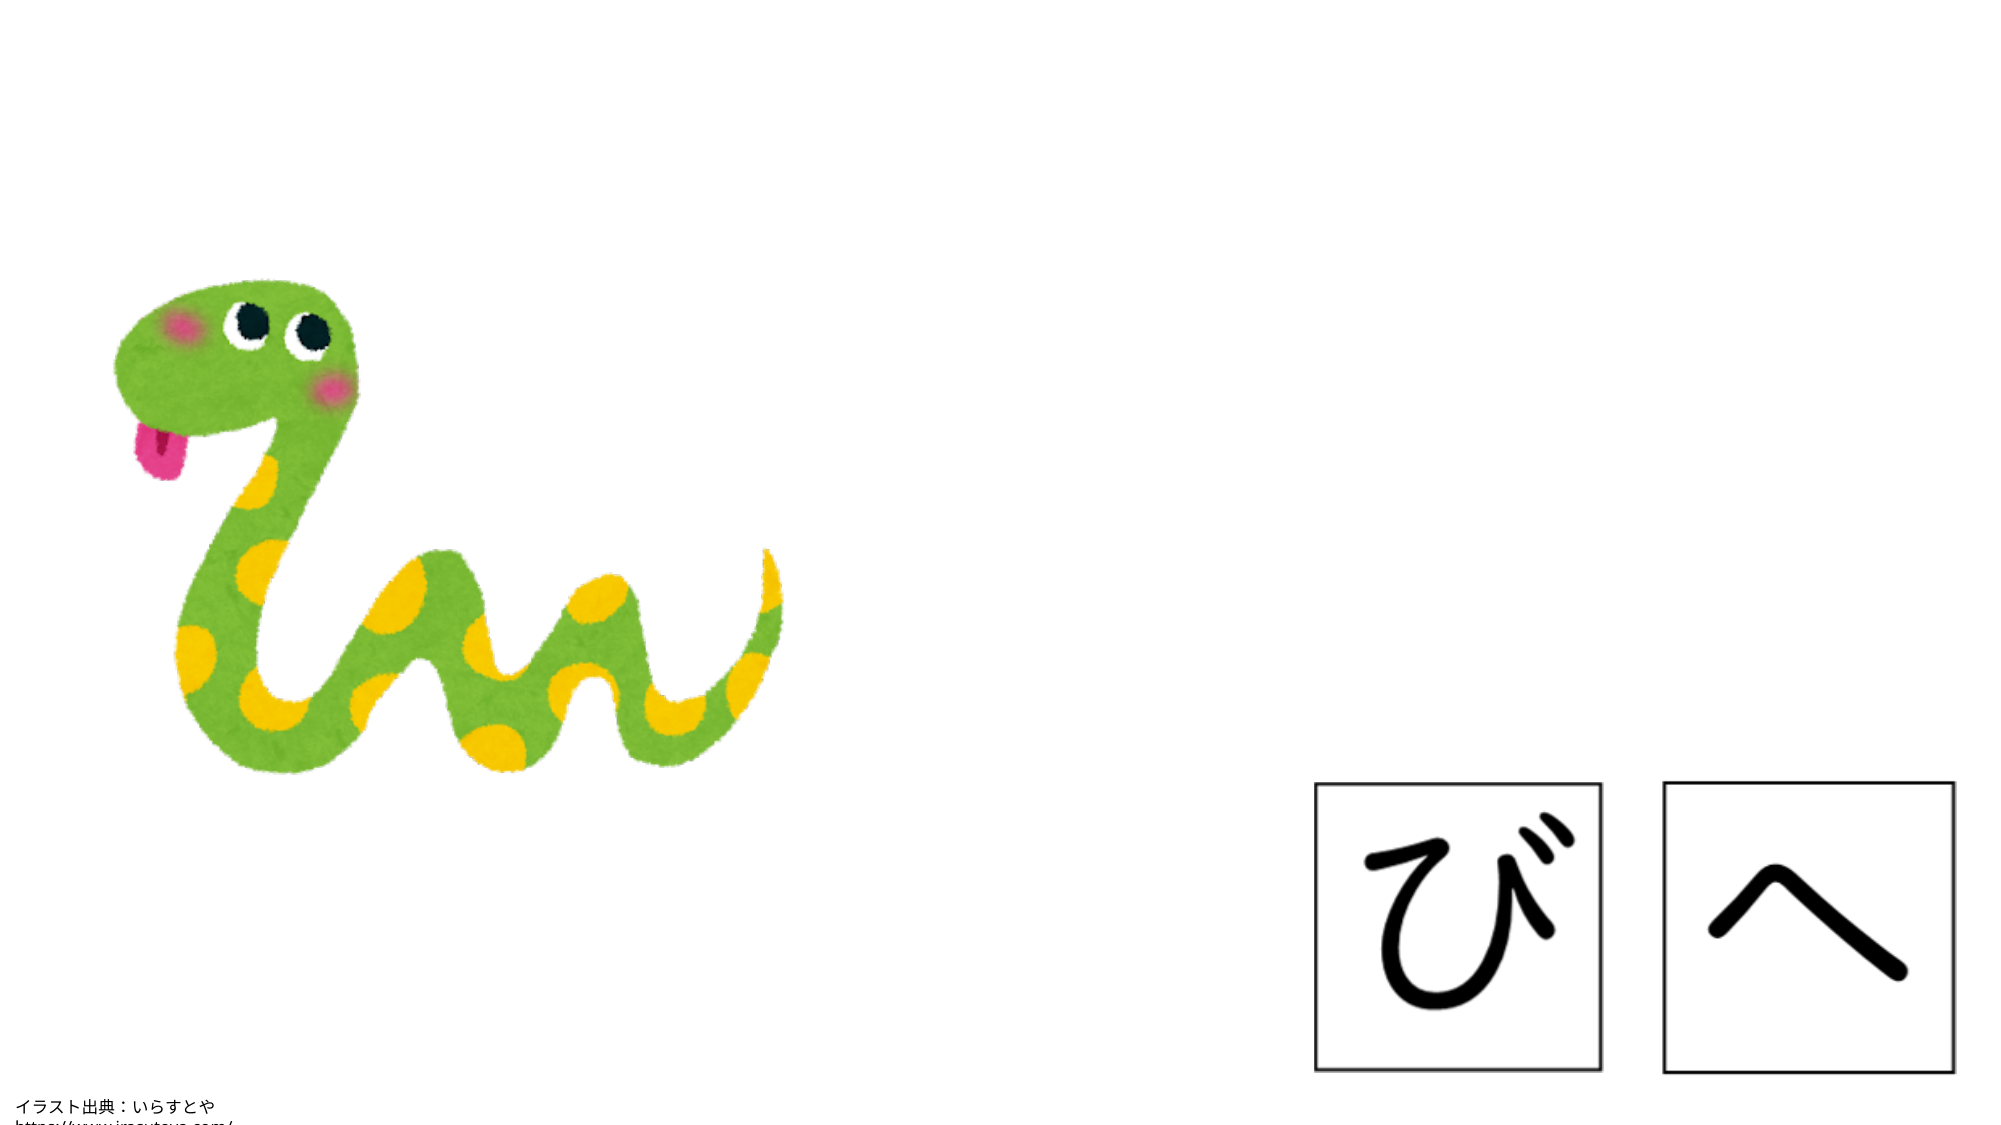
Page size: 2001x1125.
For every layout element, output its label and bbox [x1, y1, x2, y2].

picture [1314, 782, 1604, 1074]
picture [57, 239, 812, 810]
picture [1661, 780, 1957, 1076]
